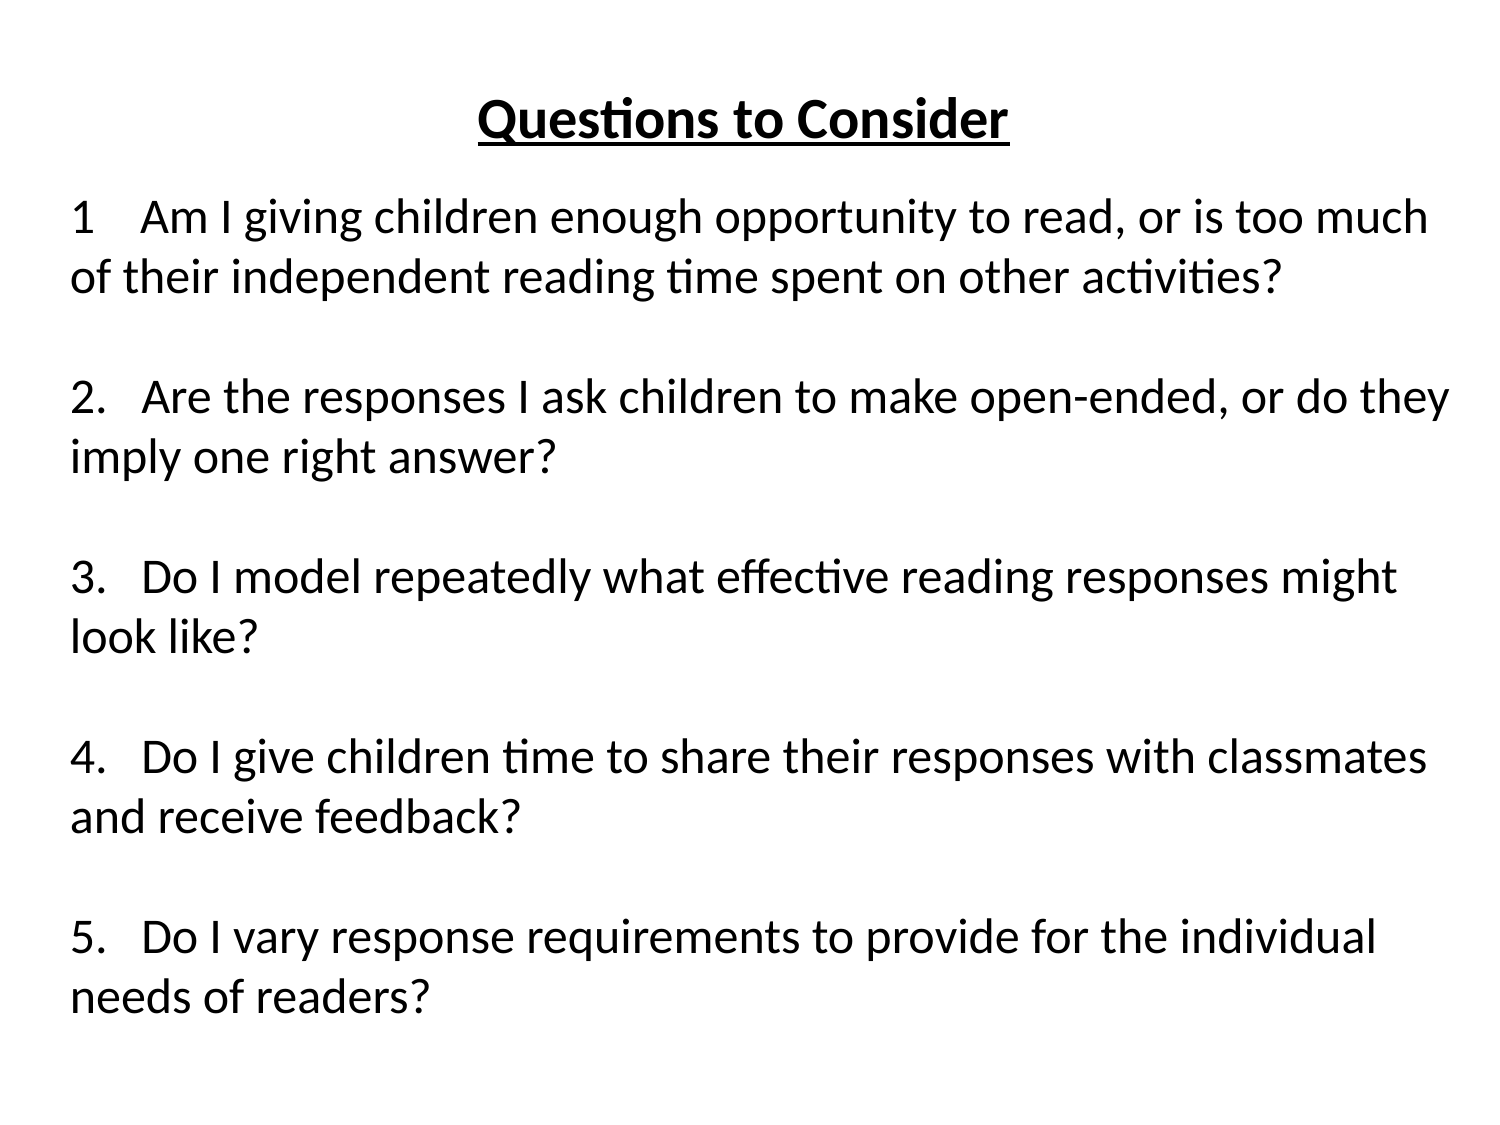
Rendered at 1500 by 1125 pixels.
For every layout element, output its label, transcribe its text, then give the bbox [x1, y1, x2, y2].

text_box 1 Am I giving children enough opportunity to read, or is too much of their independent reading time spent on other activities? 2. Are the responses I ask children to make open-ended, or do they imply one right answer? 3. Do I model repeatedly what effective reading responses might look like? 4. Do I give children time to share their responses with classmates and receive feedback? 5. Do I vary response requirements to provide for the individual needs of readers? [54, 176, 1470, 1032]
text_box Questions to Consider [306, 72, 1181, 158]
